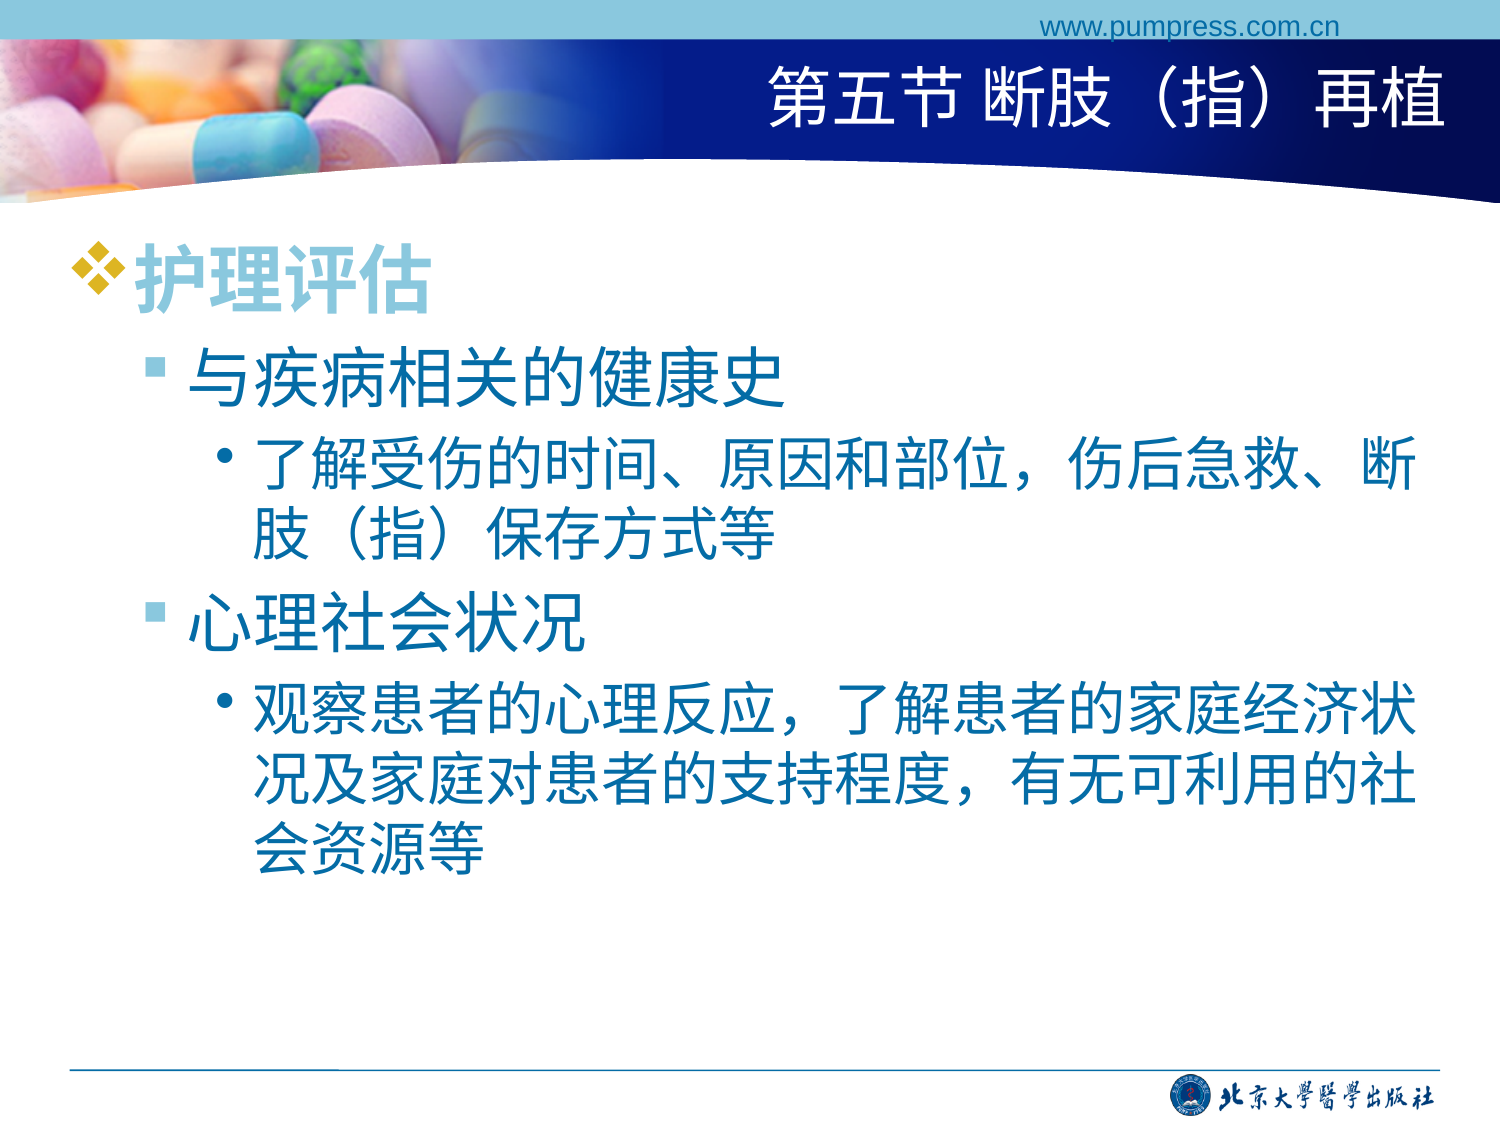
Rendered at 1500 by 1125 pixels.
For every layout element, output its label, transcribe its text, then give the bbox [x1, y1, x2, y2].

title 第五节 断肢（指）再植 [137, 49, 1463, 143]
list 护理评估 与疾病相关的健康史 了解受伤的时间、原因和部位，伤后急救、断肢（指）保存方式等 心理社会状况 观察患者的心理反应，了解患者的家庭经济状况及家庭对患者的支持程度，有无可利用的社会资源等 [49, 224, 1463, 1026]
picture [1170, 1074, 1436, 1118]
picture [0, 40, 1500, 203]
slide_number www.pumpress.com.cn [1025, 0, 1463, 38]
